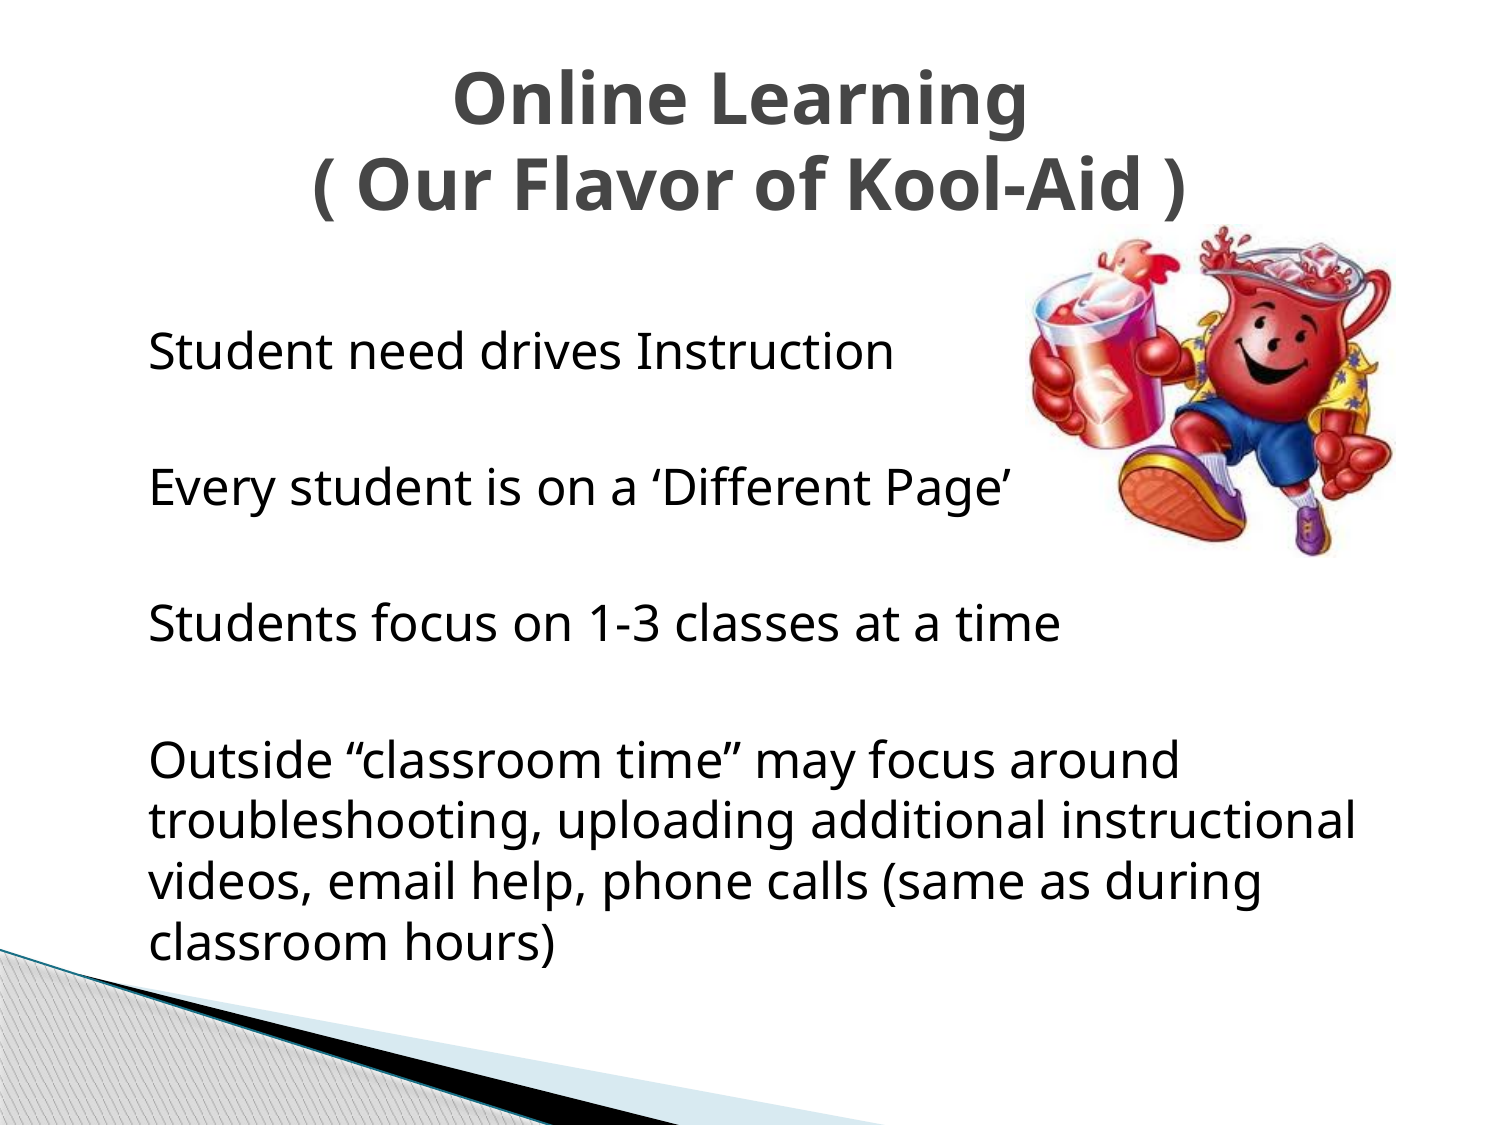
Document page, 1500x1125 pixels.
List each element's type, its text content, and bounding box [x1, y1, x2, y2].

picture [1024, 224, 1396, 558]
title Online Learning ( Our Flavor of Kool-Aid ) [75, 45, 1425, 233]
list Student need drives Instruction Every student is on a ‘Different Page’ Students focus on 1-3 classes at a time Outside “classroom time” may focus around troubleshooting, uploading additional instructional videos, email help, phone calls (same as during classroom hours) [75, 243, 1425, 986]
